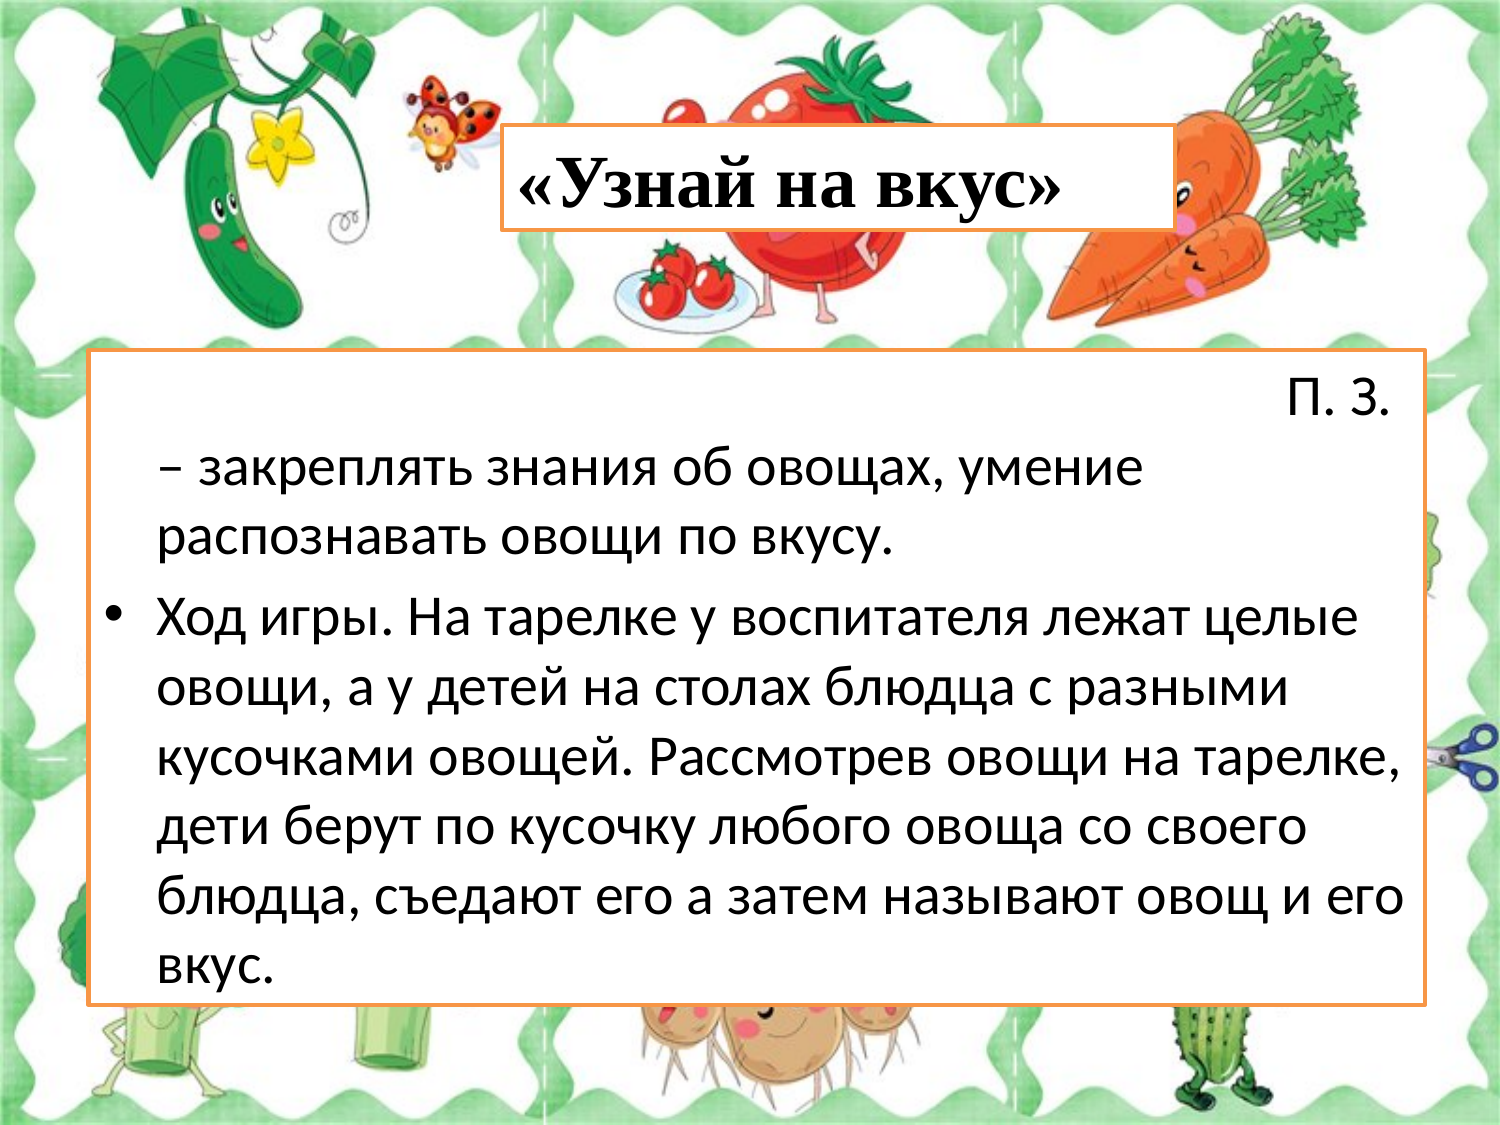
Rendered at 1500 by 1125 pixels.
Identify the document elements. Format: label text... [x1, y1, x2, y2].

list П. З. – закреплять знания об овощах, умение распознавать овощи по вкусу. Ход игры. На тарелке у воспитателя лежат целые овощи, а у детей на столах блюдца с разными кусочками овощей. Рассмотрев овощи на тарелке, дети берут по кусочку любого овоща со своего блюдца, съедают его а затем называют овощ и его вкус. [86, 348, 1427, 1007]
picture [0, 0, 1500, 1125]
text_box «Узнай на вкус» [500, 123, 1177, 232]
